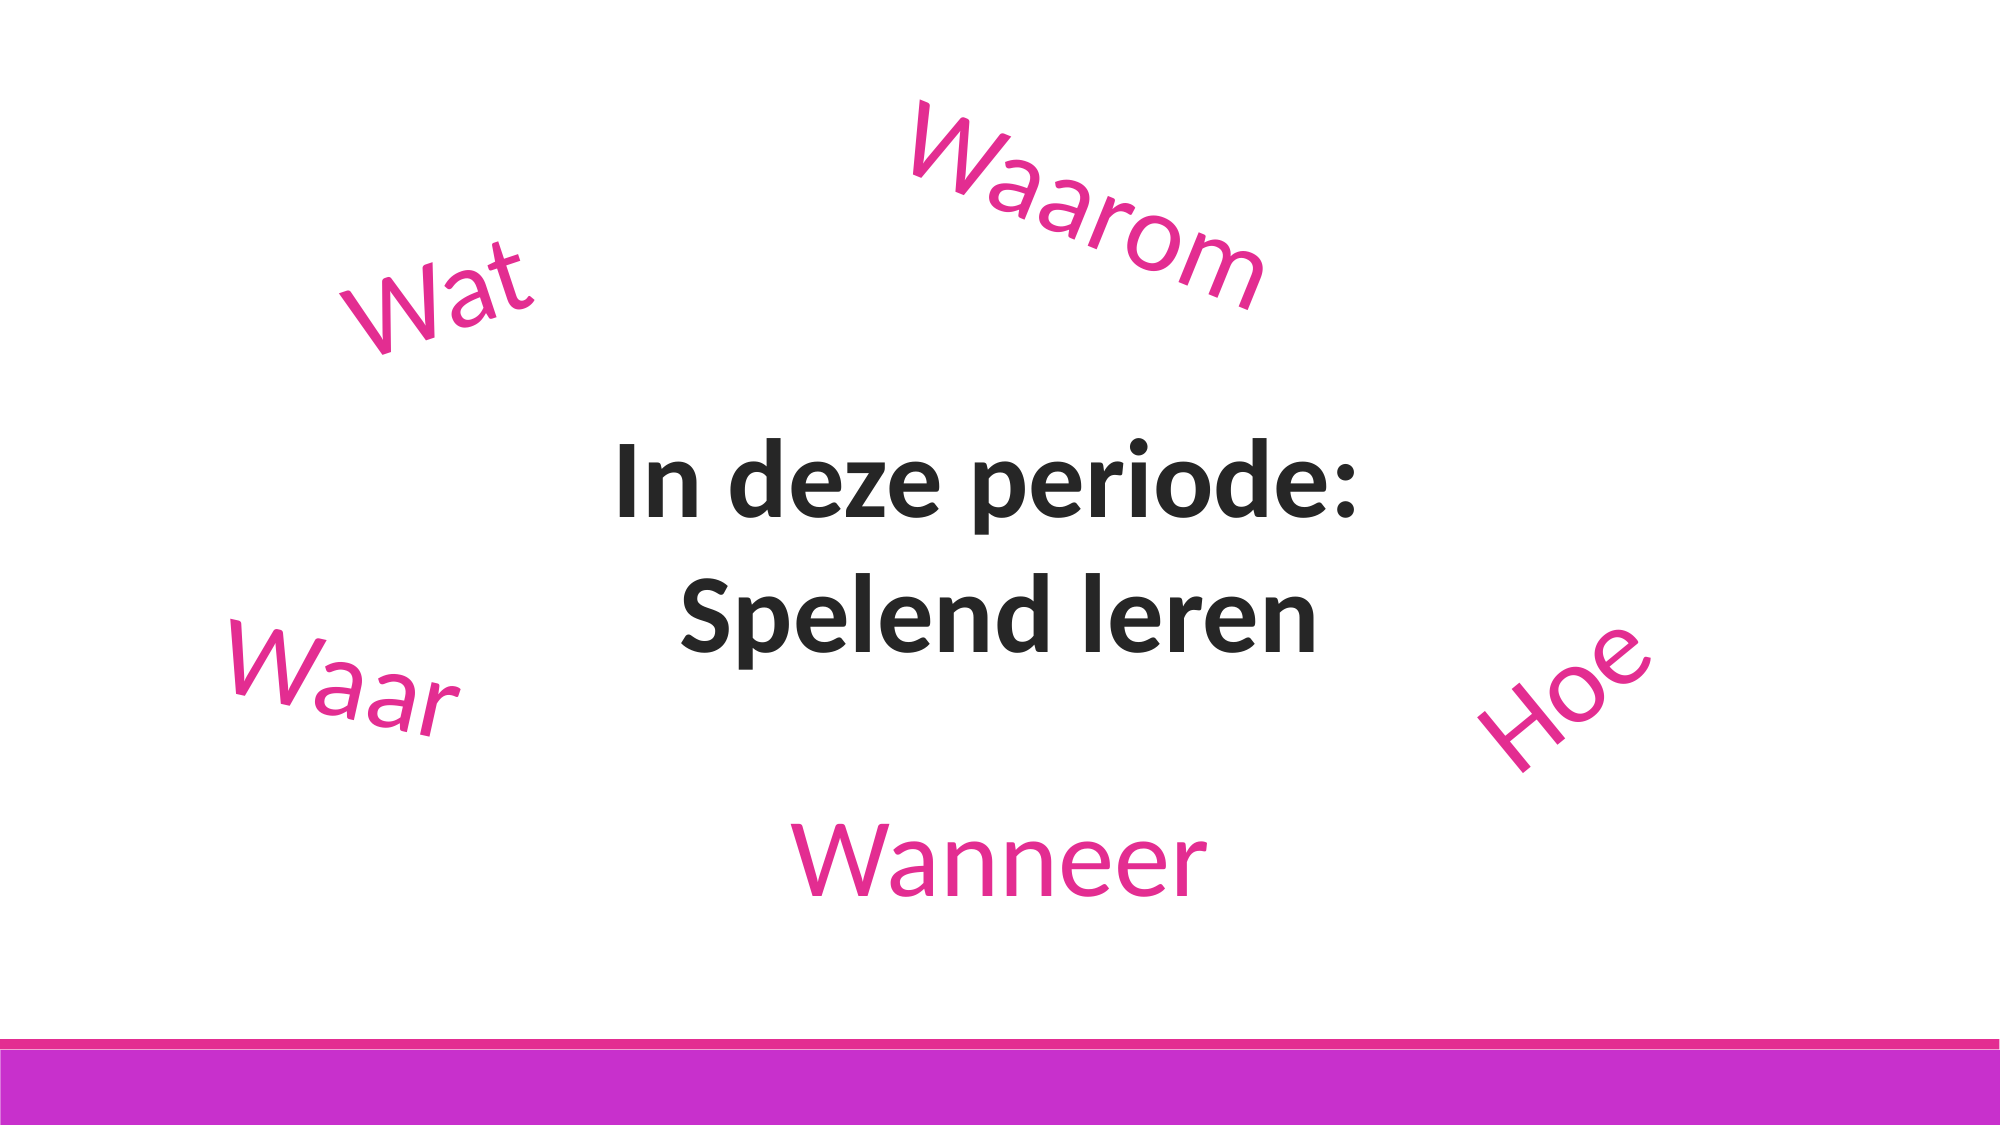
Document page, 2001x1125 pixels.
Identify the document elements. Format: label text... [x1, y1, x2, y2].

text_box Waar [193, 569, 494, 775]
text_box In deze periode: Spelend leren [597, 397, 1403, 683]
text_box Waarom [867, 49, 1314, 348]
text_box Wat [309, 185, 563, 396]
text_box Hoe [1429, 558, 1691, 812]
text_box Wanneer [775, 776, 1225, 927]
